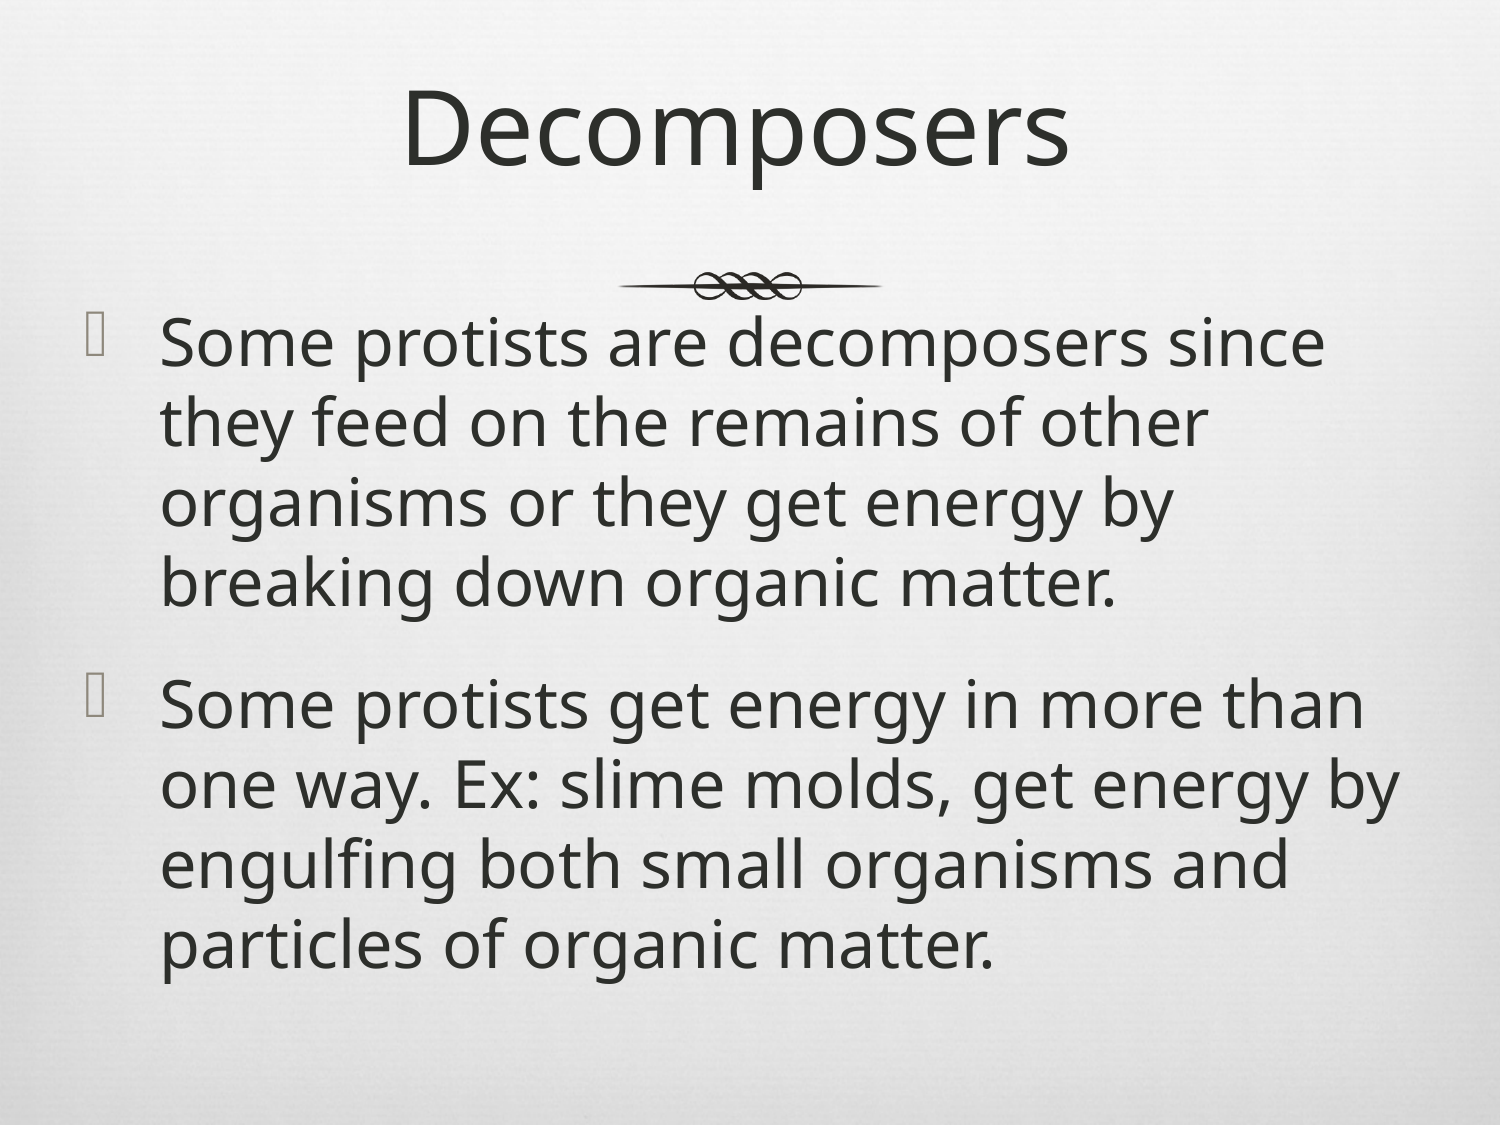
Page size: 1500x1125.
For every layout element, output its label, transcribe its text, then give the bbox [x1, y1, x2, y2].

list Some protists are decomposers since they feed on the remains of other organisms or they get energy by breaking down organic matter. Some protists get energy in more than one way. Ex: slime molds, get energy by engulfing both small organisms and particles of organic matter. [69, 292, 1424, 934]
title Decomposers [112, 11, 1388, 236]
picture [615, 272, 885, 292]
